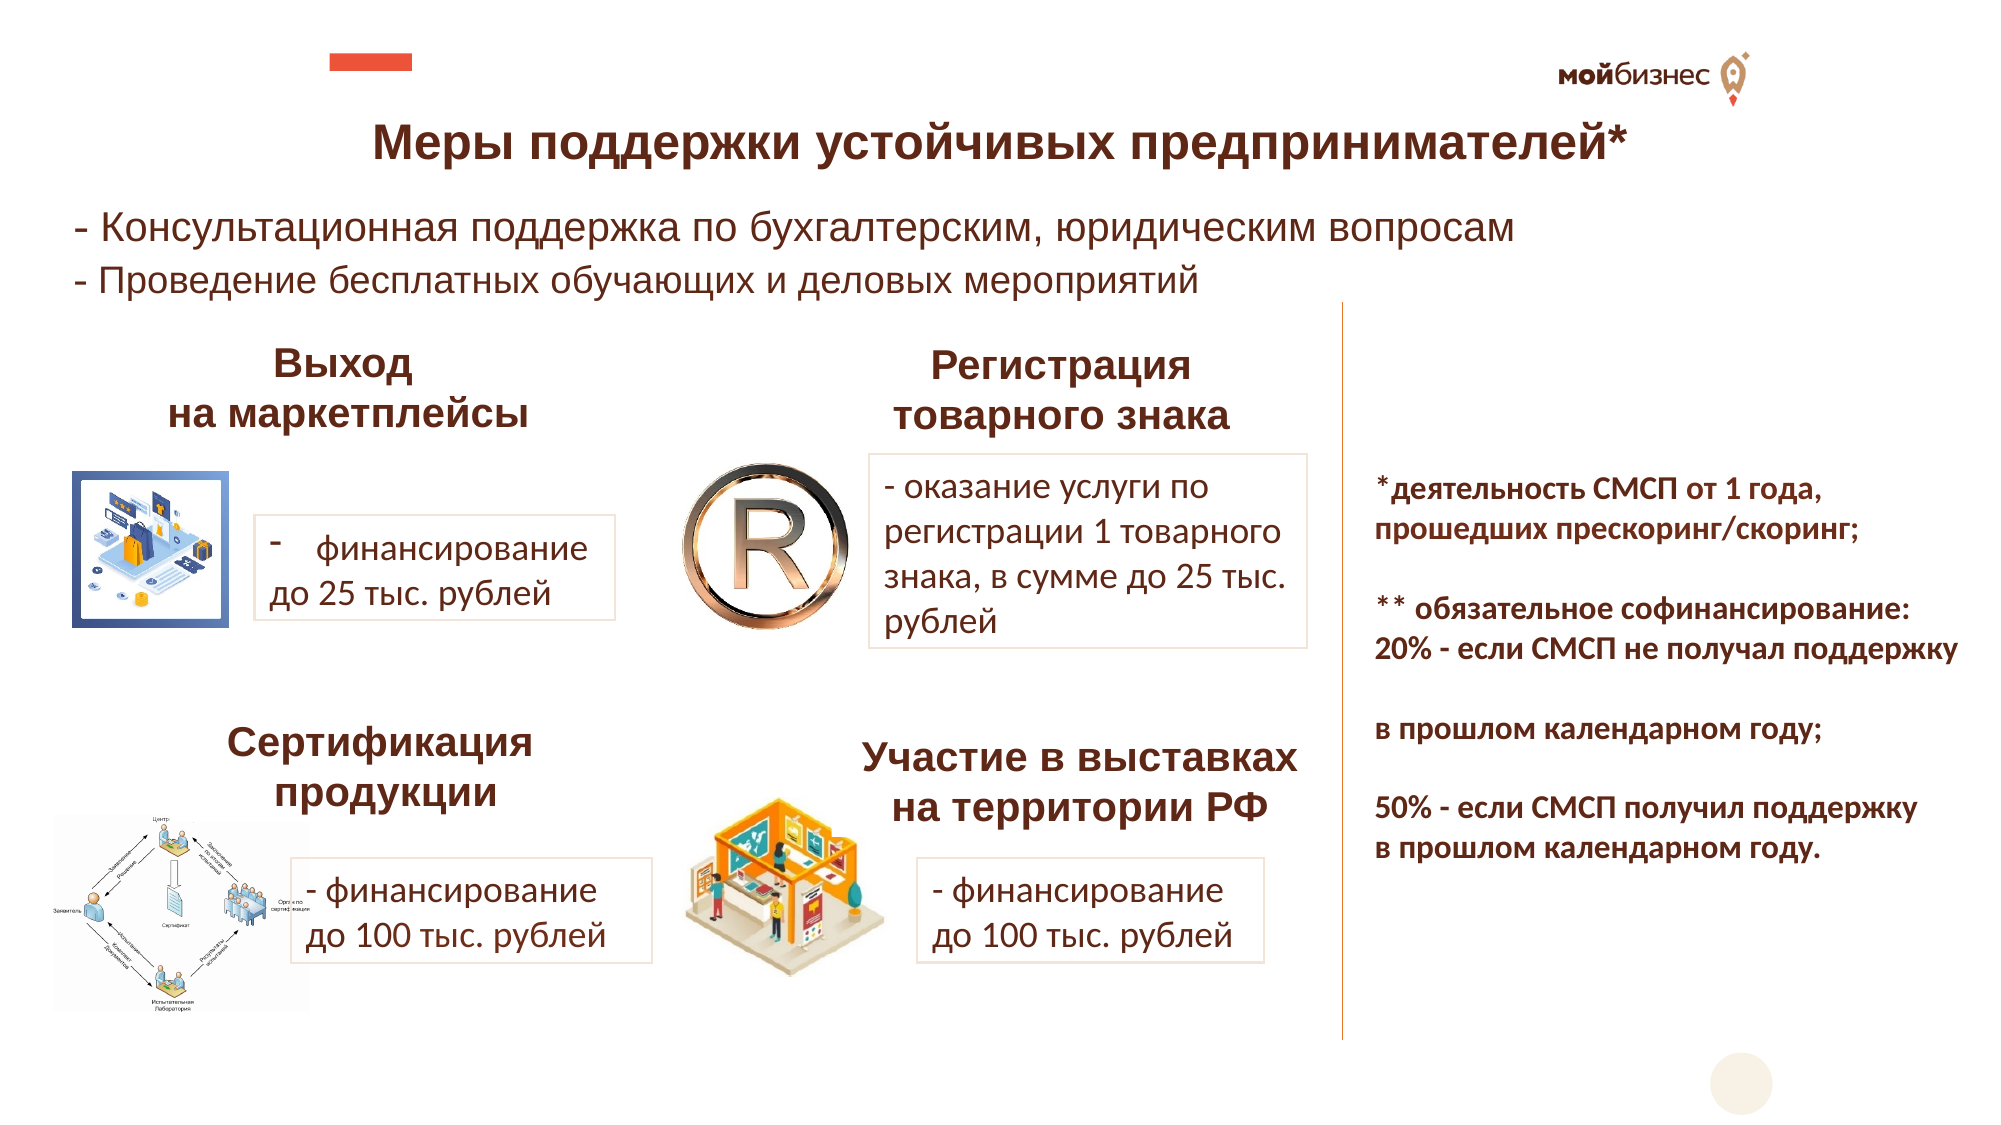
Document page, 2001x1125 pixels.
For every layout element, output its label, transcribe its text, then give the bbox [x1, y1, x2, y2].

text_box Участие в выставках на территории РФ [831, 721, 1330, 838]
picture [642, 446, 870, 647]
text_box - оказание услуги по регистрации 1 товарного знака, в сумме до 25 тыс. рублей [869, 453, 1307, 649]
text_box Сертификация продукции [169, 707, 603, 823]
list - Проведение бесплатных обучающих и деловых мероприятий [66, 249, 1851, 310]
text_box *деятельность СМСП от 1 года, прошедших прескоринг/скоринг; ** обязательное софинансирование: 20% - если СМСП не получал поддержку в прошлом календарном году; 50% - если СМСП получил поддержку в прошлом календарном году. [1367, 458, 1969, 873]
picture [53, 815, 310, 1012]
text_box Выход на маркетплейсы [134, 328, 564, 444]
text_box - финансирование до 100 тыс. рублей [310, 858, 652, 963]
text_box - финансирование до 100 тыс. рублей [917, 857, 1265, 963]
text_box - Консультационная поддержка по бухгалтерским, юридическим вопросам [66, 194, 1910, 261]
picture [674, 797, 895, 977]
text_box Меры поддержки устойчивых предпринимателей* [345, 102, 1655, 178]
text_box Регистрация товарного знака [877, 329, 1245, 446]
text_box финансирование до 25 тыс. рублей [254, 515, 616, 621]
picture [1559, 51, 1750, 107]
picture [72, 471, 229, 629]
